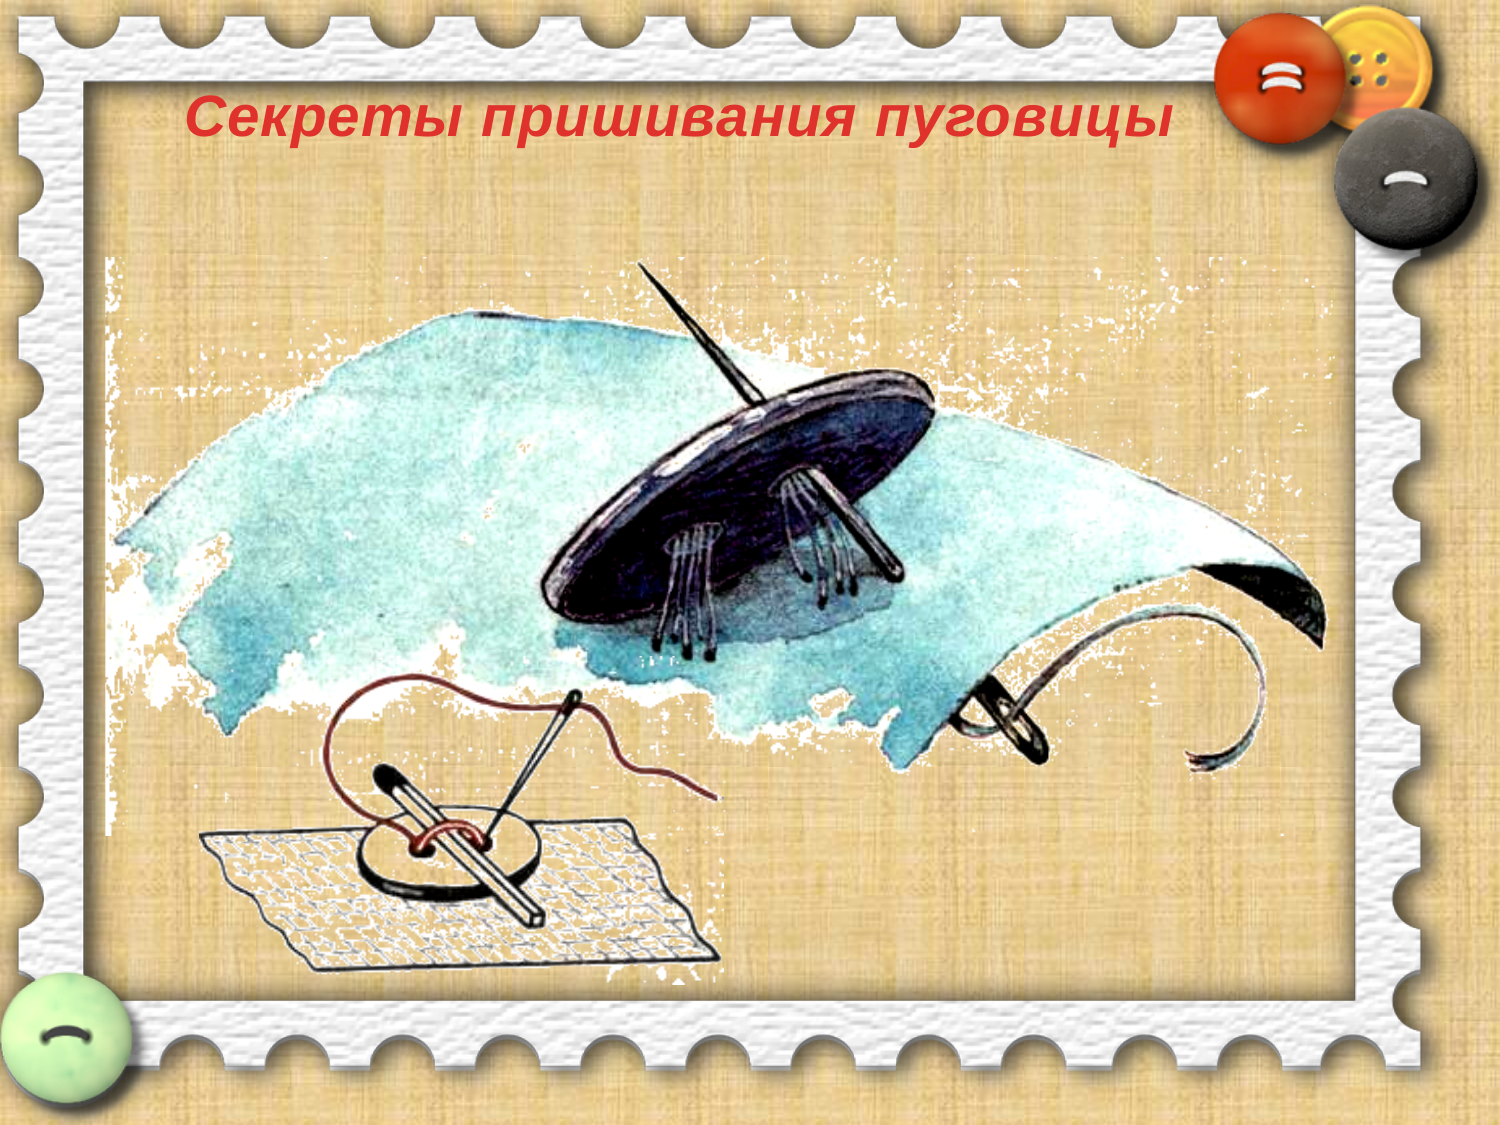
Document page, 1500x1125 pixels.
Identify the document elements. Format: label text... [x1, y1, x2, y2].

text_box Секреты пришивания пуговицы [82, 70, 1278, 156]
picture [0, 0, 1500, 1125]
